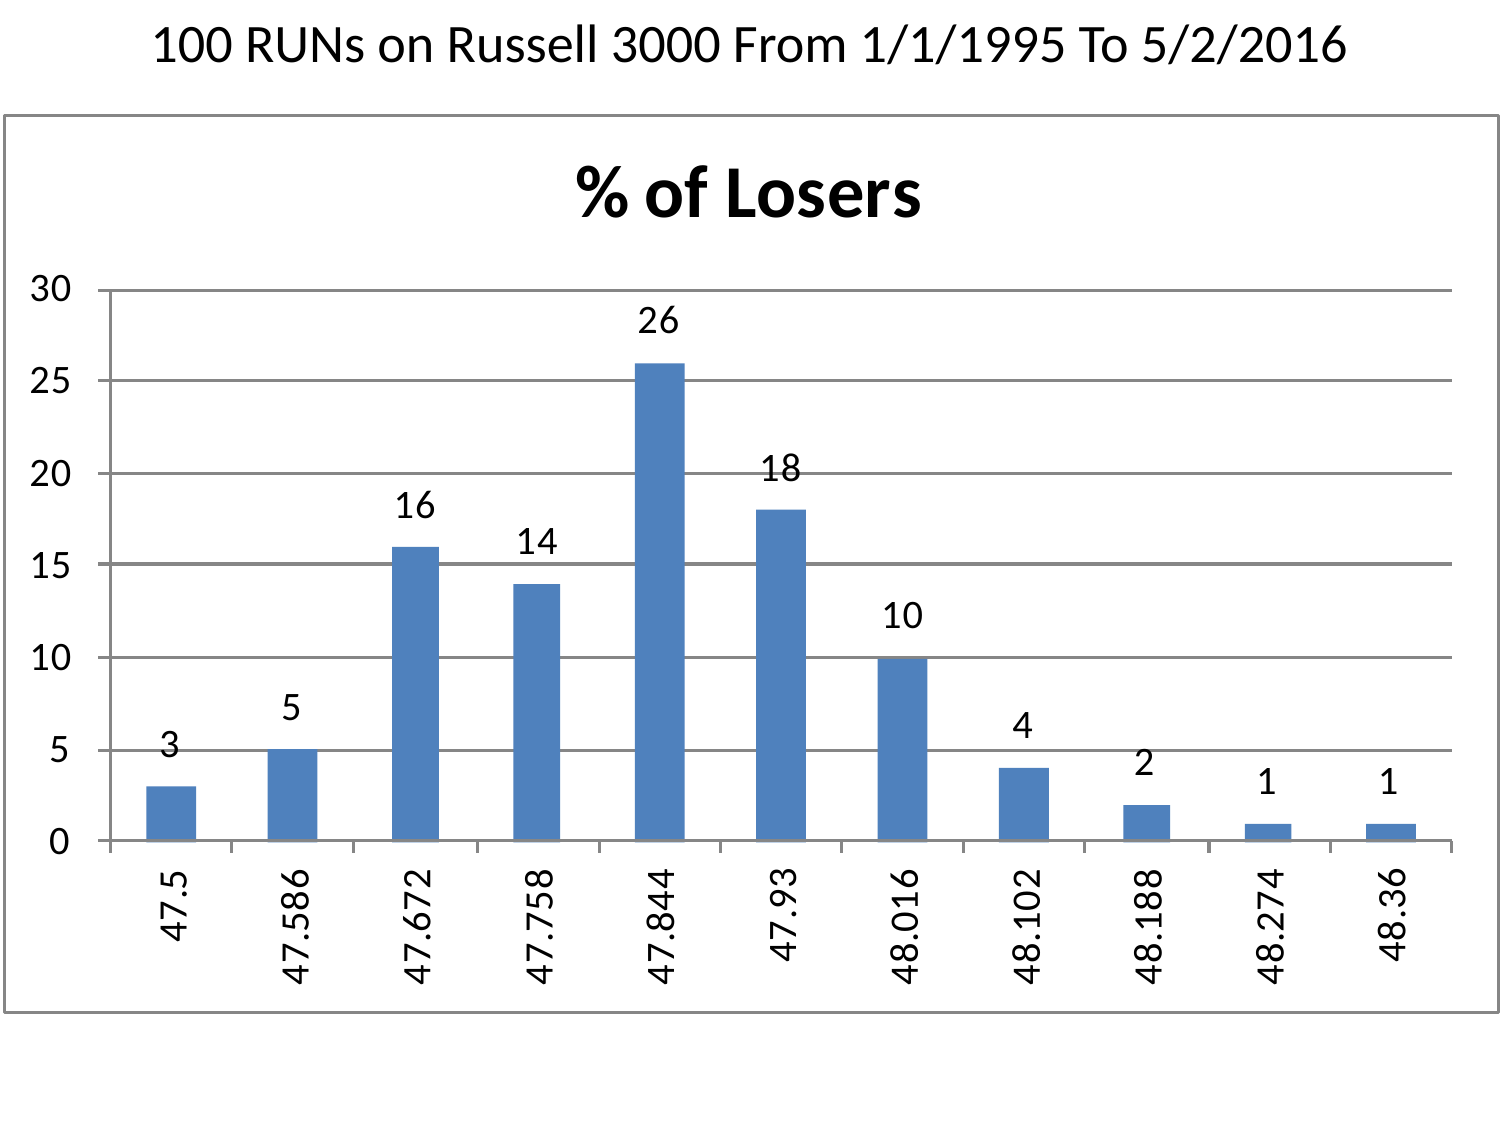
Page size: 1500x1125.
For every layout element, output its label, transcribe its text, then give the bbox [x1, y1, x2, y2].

text_box 100 RUNs on Russell 3000 From 1/1/1995 To 5/2/2016 [0, 0, 1500, 81]
picture [0, 110, 1500, 1014]
